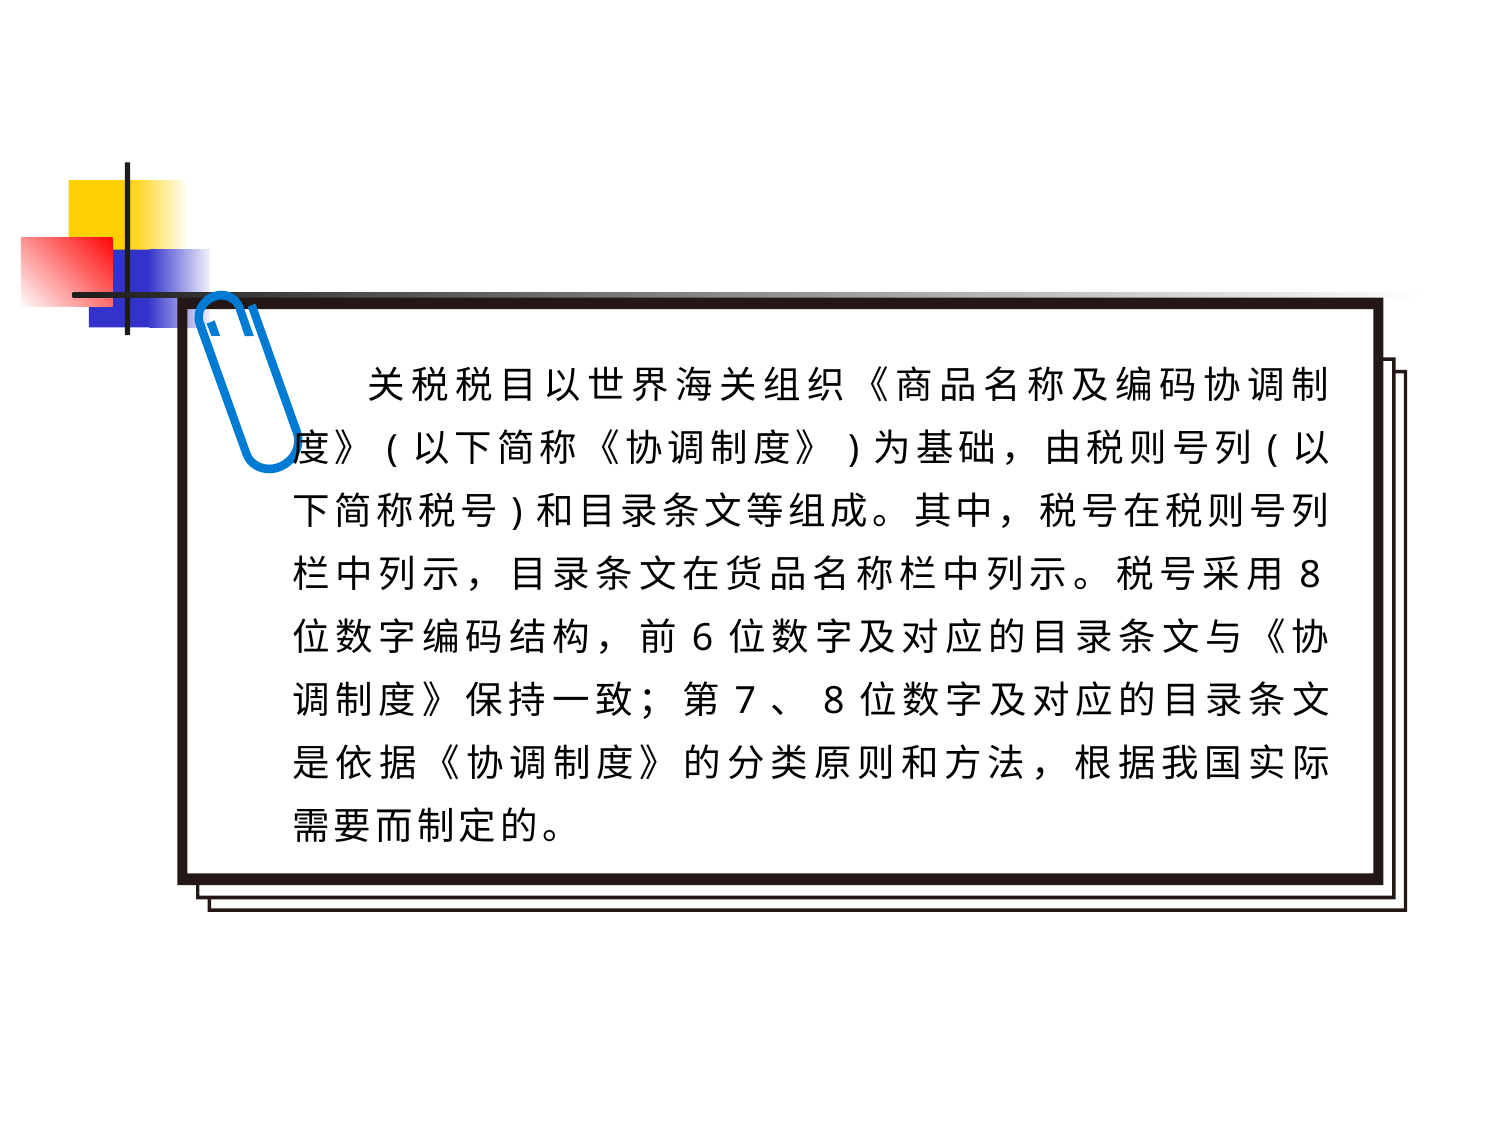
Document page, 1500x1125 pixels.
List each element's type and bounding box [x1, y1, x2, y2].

text_box [177, 290, 1408, 913]
